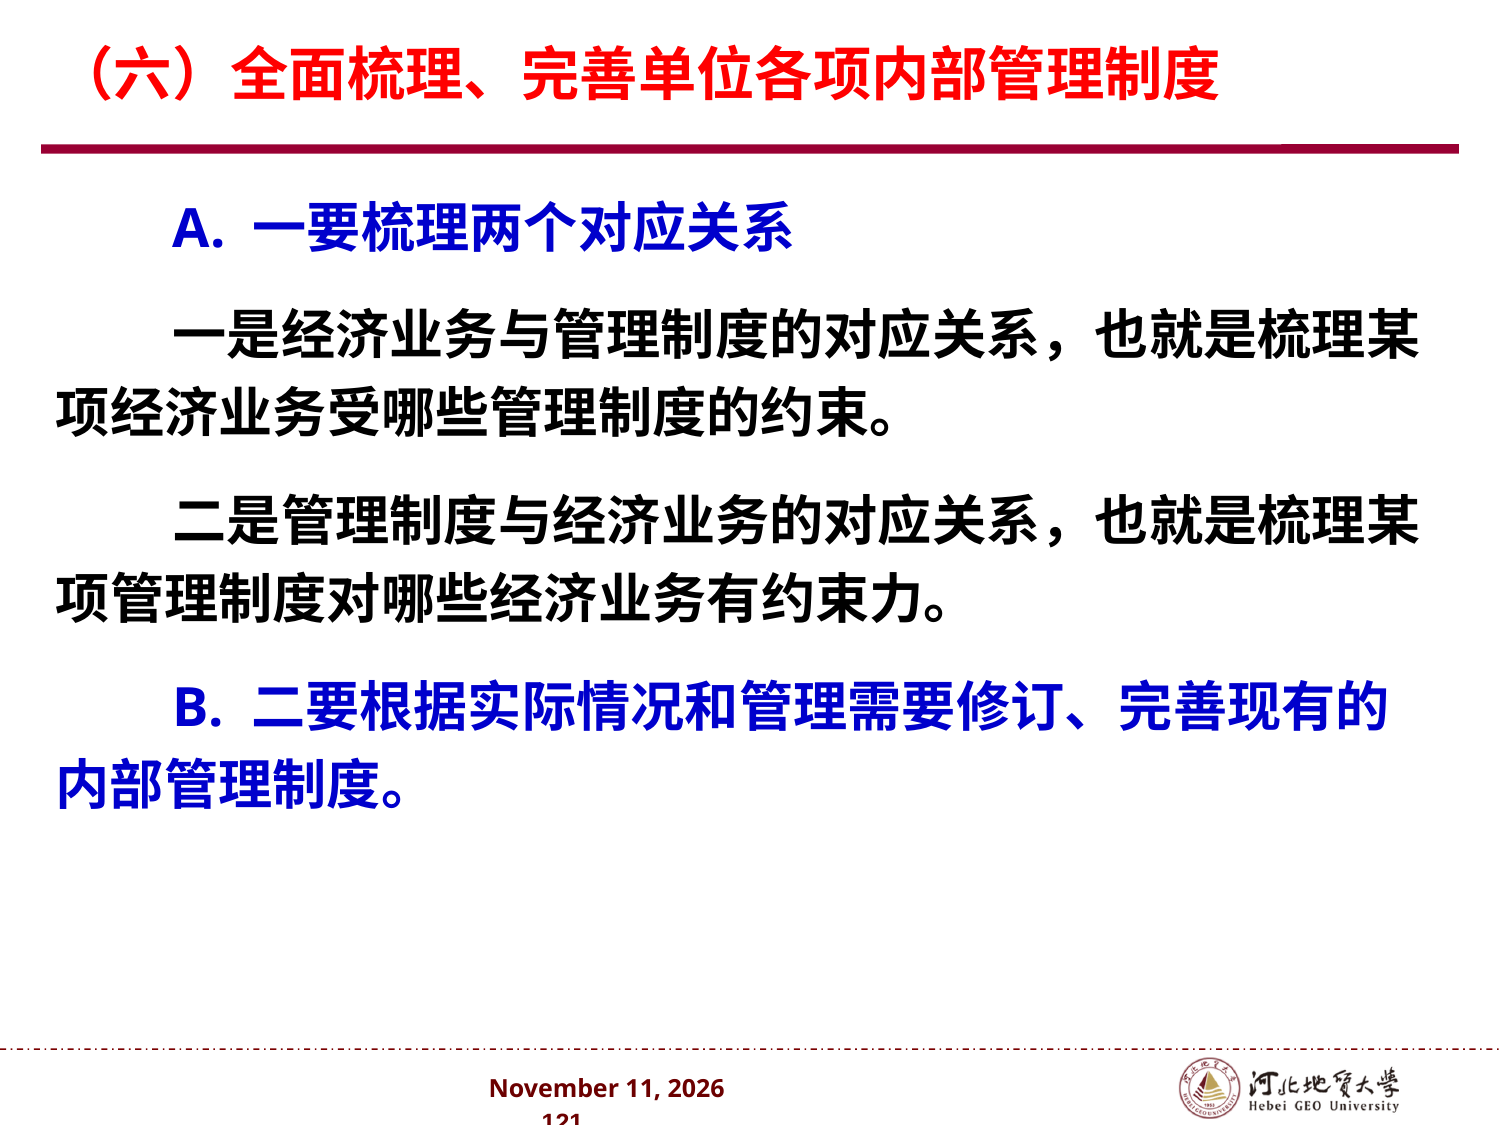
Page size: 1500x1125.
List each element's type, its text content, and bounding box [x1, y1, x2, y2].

title （六）全面梳理、完善单位各项内部管理制度 [40, 18, 1460, 126]
picture [1159, 1049, 1420, 1125]
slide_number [473, 1064, 990, 1109]
list A. 一要梳理两个对应关系 一是经济业务与管理制度的对应关系，也就是梳理某项经济业务受哪些管理制度的约束。 二是管理制度与经济业务的对应关系，也就是梳理某项管理制度对哪些经济业务有约束力。 B. 二要根据实际情况和管理需要修订、完善现有的内部管理制度。 [40, 172, 1460, 1036]
